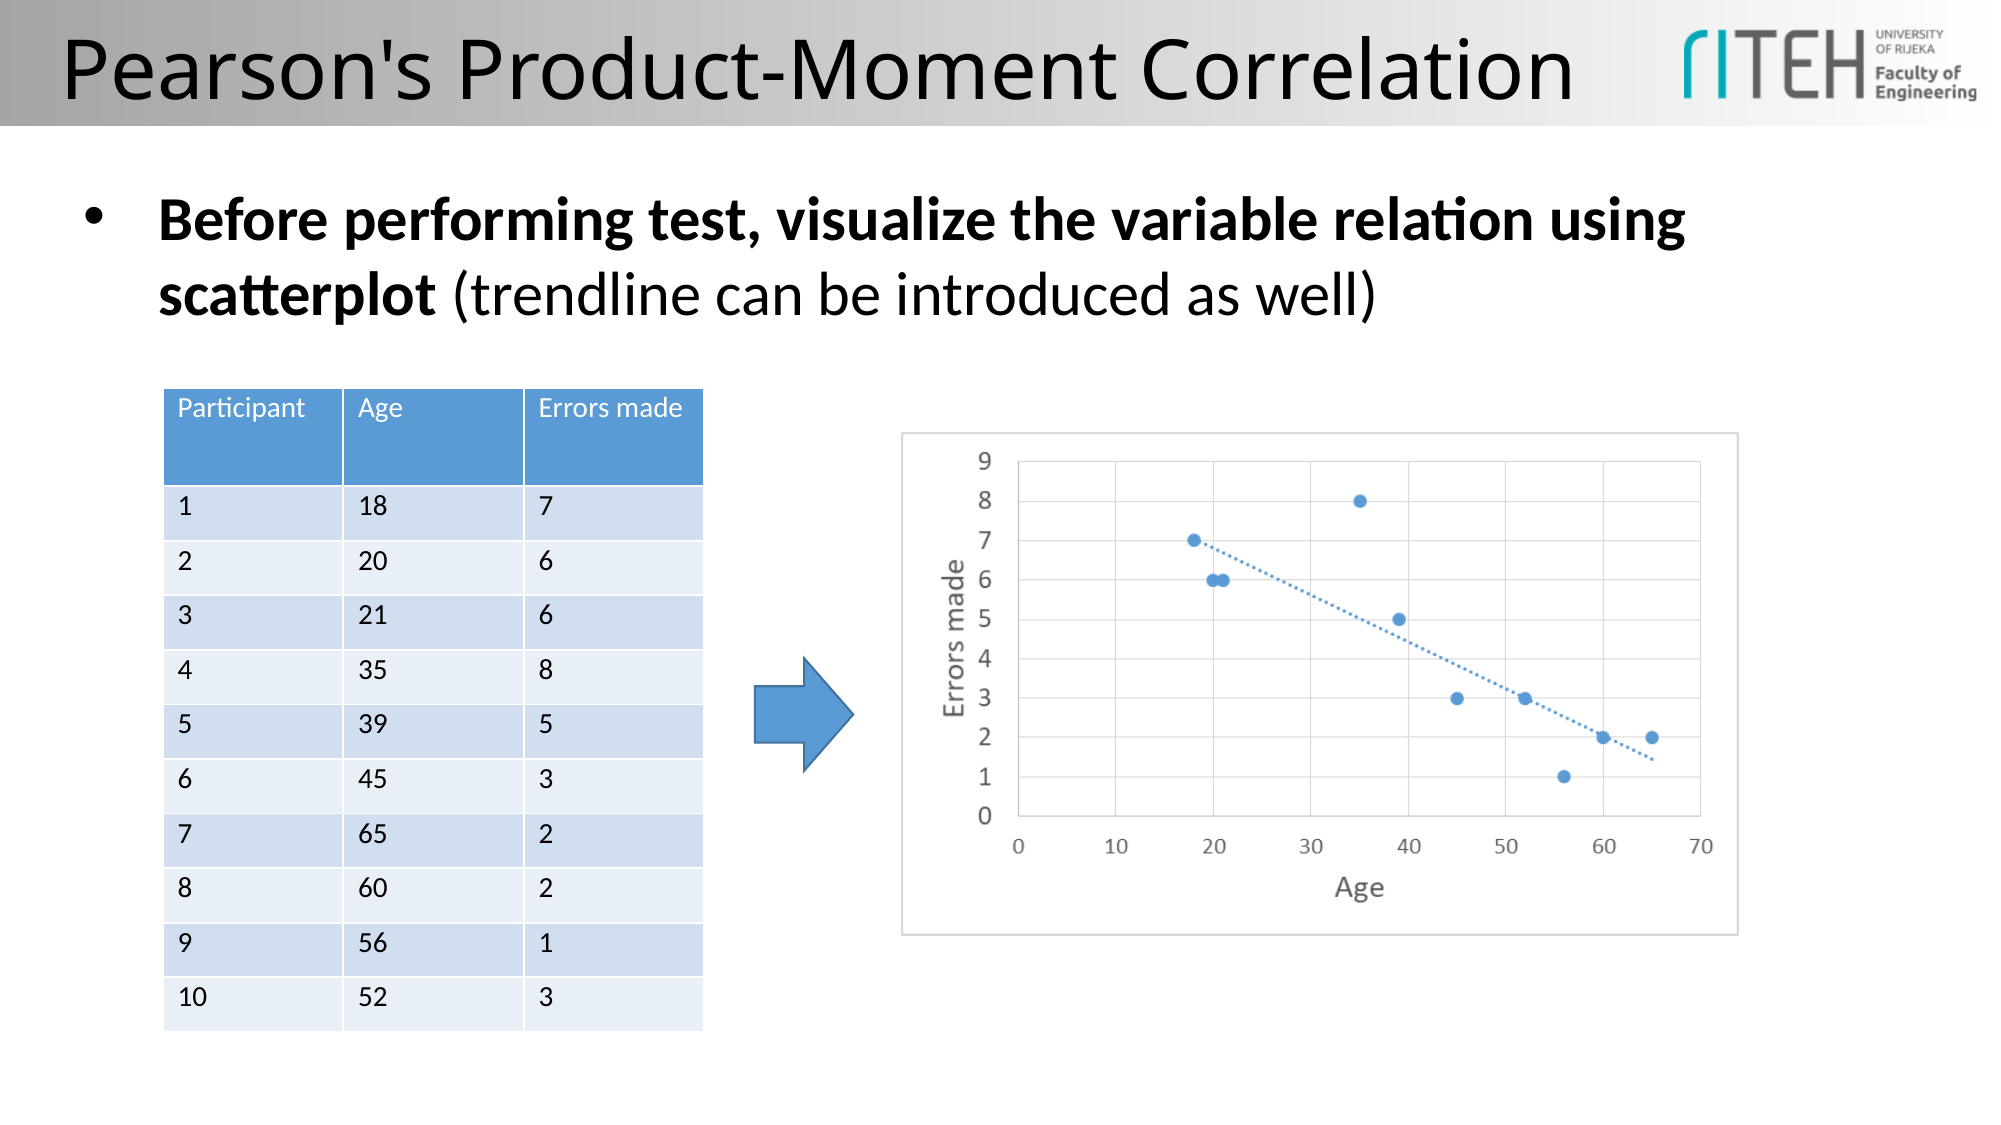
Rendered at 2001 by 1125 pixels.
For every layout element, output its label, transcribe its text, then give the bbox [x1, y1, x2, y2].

table_cell 56 [344, 924, 523, 976]
table_cell 5 [164, 705, 342, 758]
table_cell 5 [525, 705, 703, 758]
table_cell 1 [525, 924, 703, 976]
table_cell 18 [344, 487, 523, 540]
table_cell 9 [164, 924, 342, 976]
text_box [753, 655, 855, 774]
table_cell 4 [164, 651, 342, 704]
table_header Participant [164, 389, 342, 485]
table_cell 21 [344, 596, 523, 649]
table_cell 6 [525, 596, 703, 649]
table_cell 7 [525, 487, 703, 540]
table_cell 60 [344, 869, 523, 922]
table_cell 65 [344, 814, 523, 867]
picture [1683, 20, 1977, 107]
table_cell 2 [164, 542, 342, 594]
table_cell 7 [164, 814, 342, 867]
table_cell 8 [164, 869, 342, 922]
table_cell 35 [344, 651, 523, 704]
table_cell 20 [344, 542, 523, 594]
text_box Before performing test, visualize the variable relation using scatterplot (trendline can be introduced as well) [68, 170, 1932, 335]
table_header Age [344, 389, 523, 485]
table_cell 8 [525, 651, 703, 704]
text_box [0, 0, 2000, 127]
table_cell 6 [164, 760, 342, 813]
table_cell 10 [164, 978, 342, 1031]
table_cell 45 [344, 760, 523, 813]
table_header Errors made [525, 389, 703, 485]
table_cell 39 [344, 705, 523, 758]
table_cell 3 [525, 760, 703, 813]
table_cell 3 [164, 596, 342, 649]
table_cell 2 [525, 869, 703, 922]
picture [900, 432, 1739, 936]
table_cell 3 [525, 978, 703, 1031]
title Pearson's Product-Moment Correlation [45, 20, 1601, 126]
table_cell 52 [344, 978, 523, 1031]
table_cell 6 [525, 542, 703, 594]
table_cell 1 [164, 487, 342, 540]
table_cell 2 [525, 814, 703, 867]
